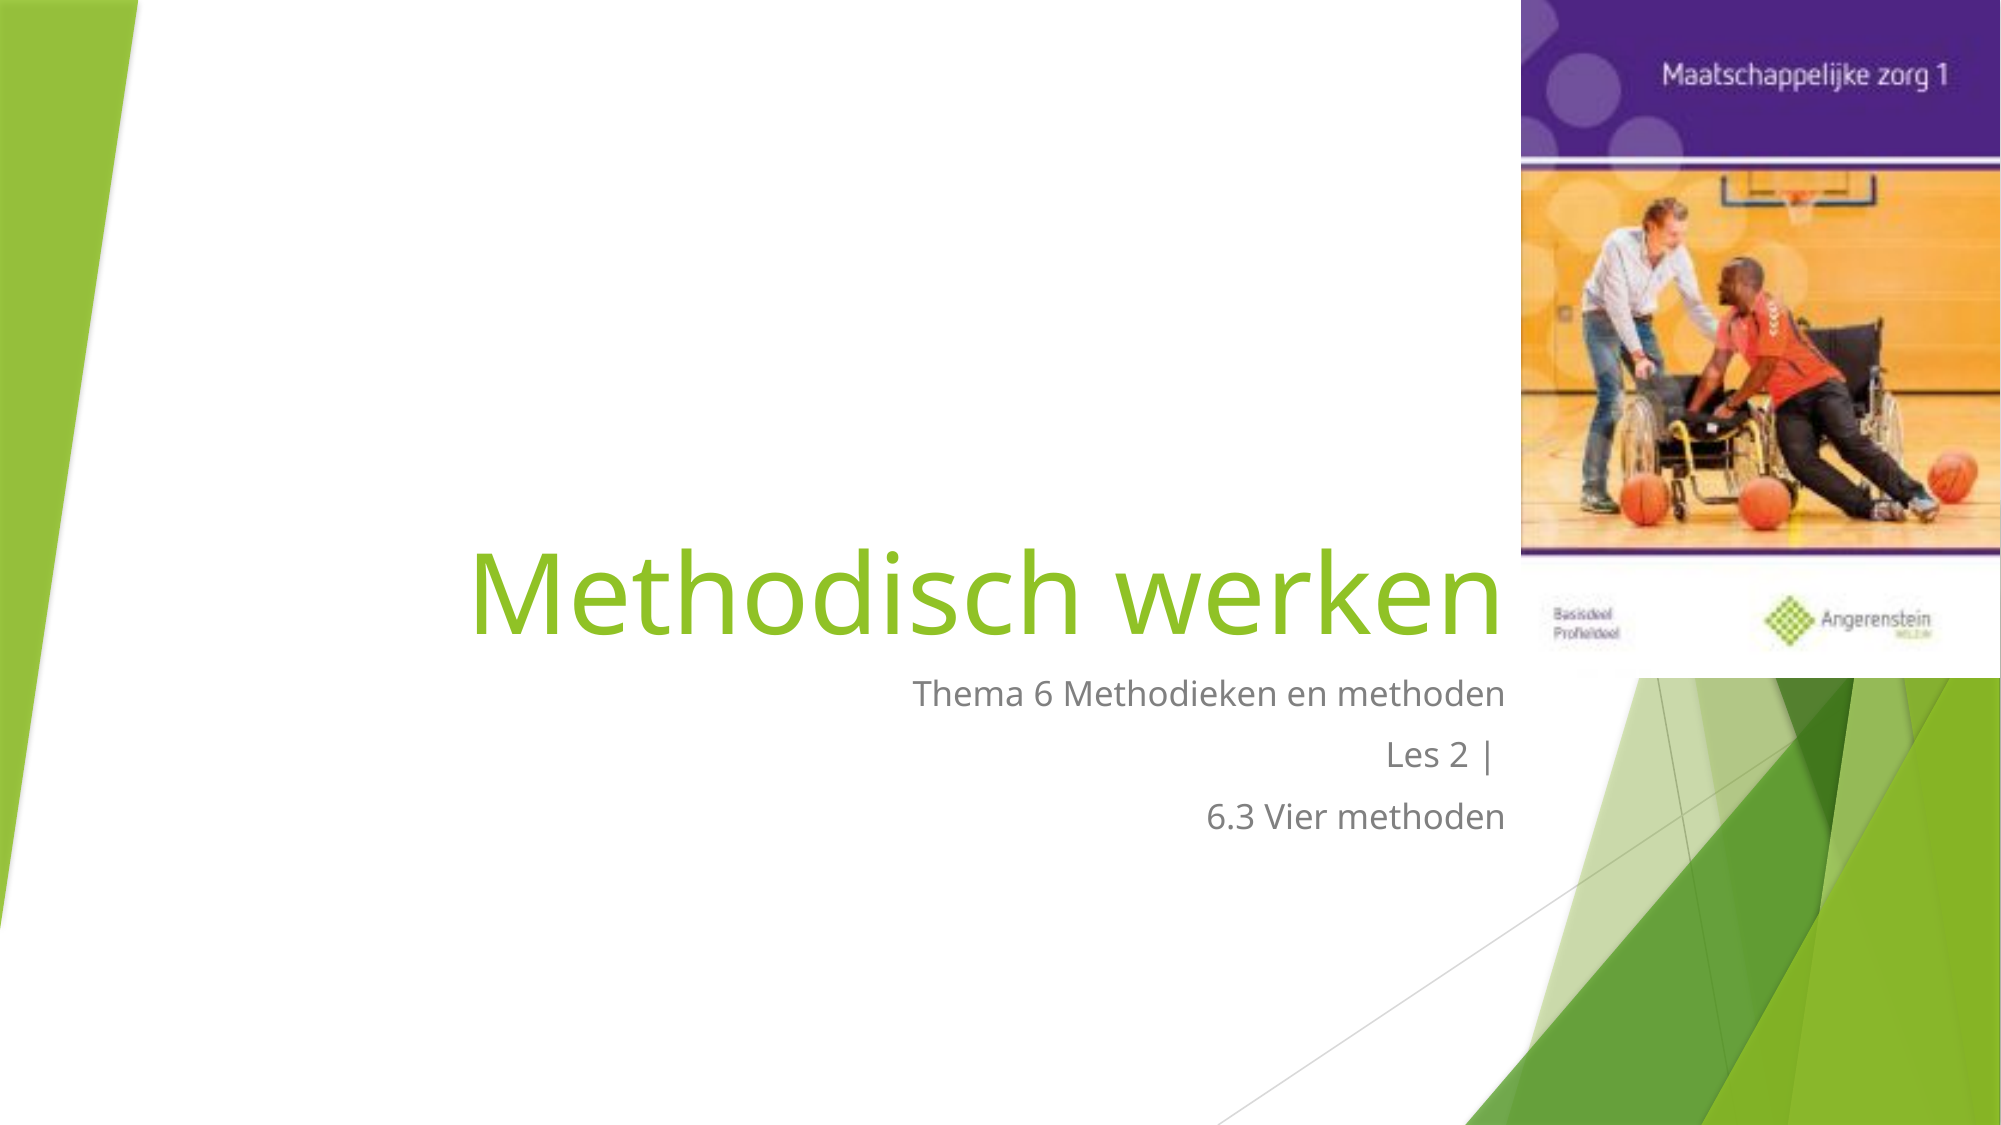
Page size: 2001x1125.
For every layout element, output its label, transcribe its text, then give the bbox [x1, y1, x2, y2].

picture [1520, 0, 2000, 678]
subtitle Thema 6 Methodieken en methoden Les 2 | 6.3 Vier methoden [247, 664, 1522, 845]
title Methodisch werken [247, 394, 1515, 664]
